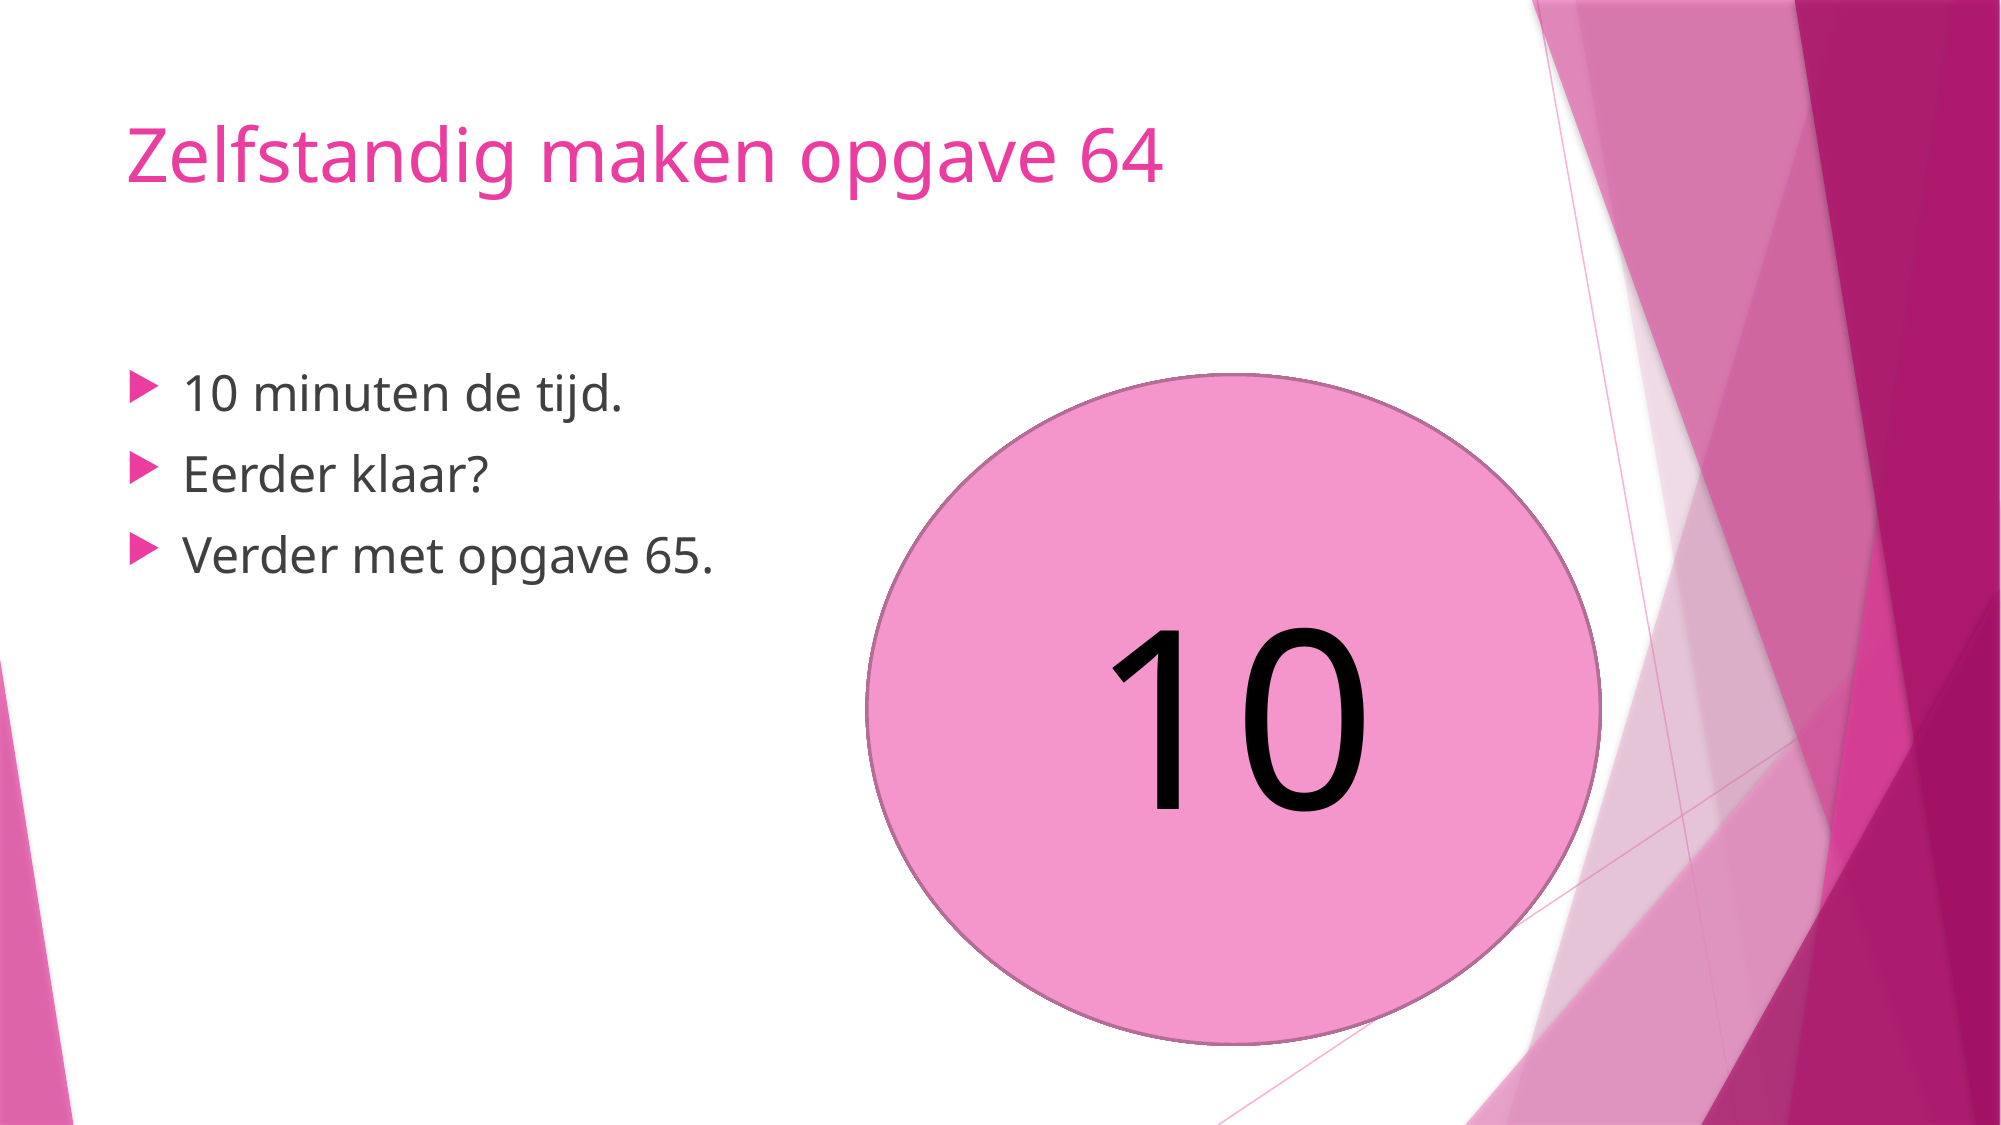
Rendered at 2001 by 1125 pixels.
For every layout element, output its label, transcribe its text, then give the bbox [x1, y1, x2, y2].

text_box 10 [896, 373, 1602, 1046]
title Zelfstandig maken opgave 64 [111, 99, 1522, 317]
list 10 minuten de tijd. Eerder klaar? Verder met opgave 65. [111, 354, 896, 1044]
